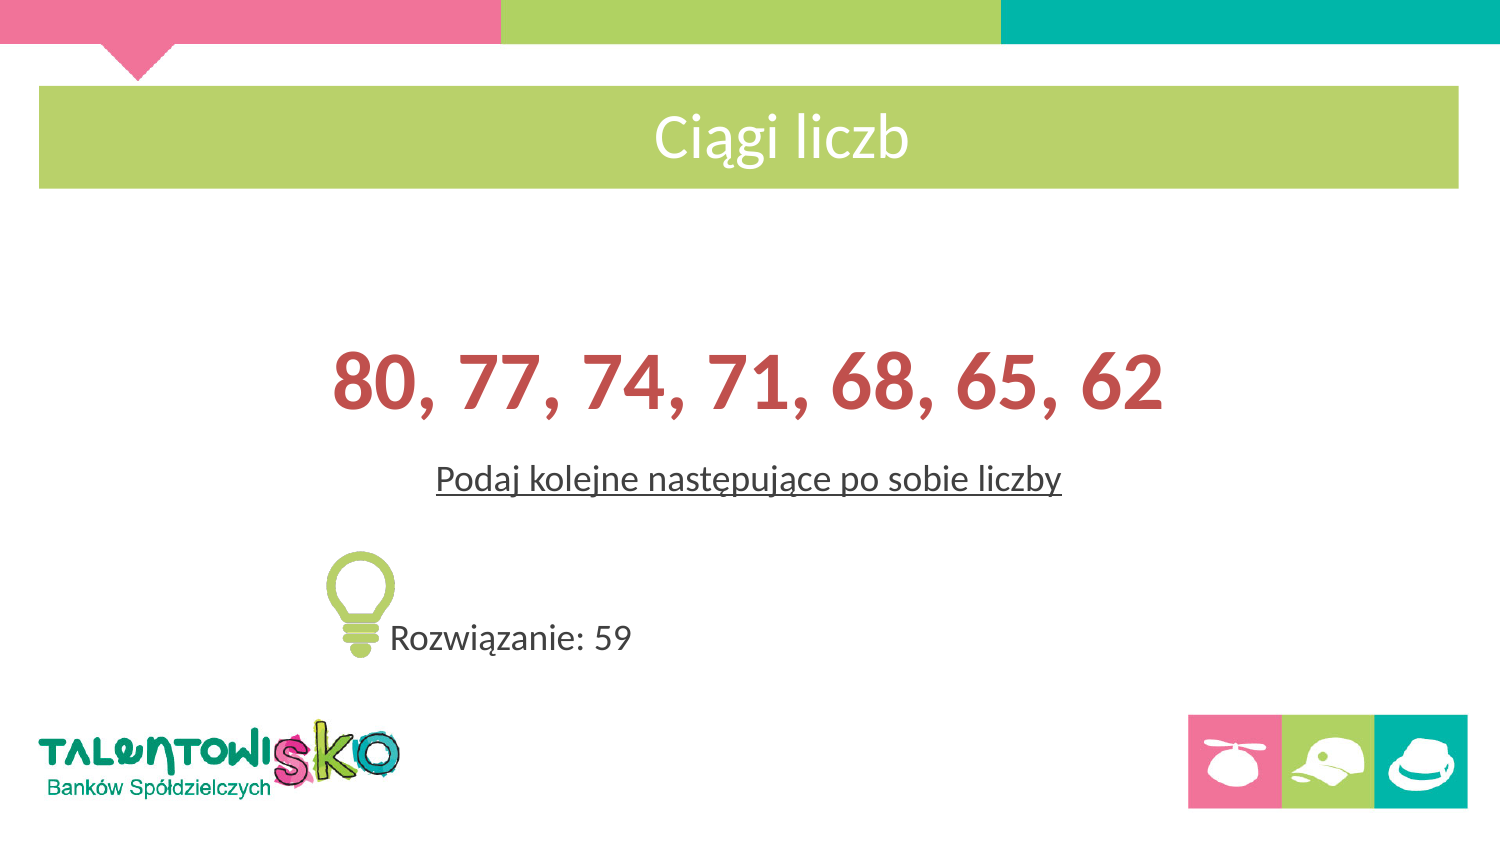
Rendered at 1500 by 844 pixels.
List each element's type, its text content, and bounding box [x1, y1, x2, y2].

text_box Rozwiązanie: 59 [423, 598, 1125, 666]
picture [0, 0, 1500, 844]
text_box 80, 77, 74, 71, 68, 65, 62 Podaj kolejne następujące po sobie liczby [77, 303, 1421, 506]
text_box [38, 85, 1459, 189]
